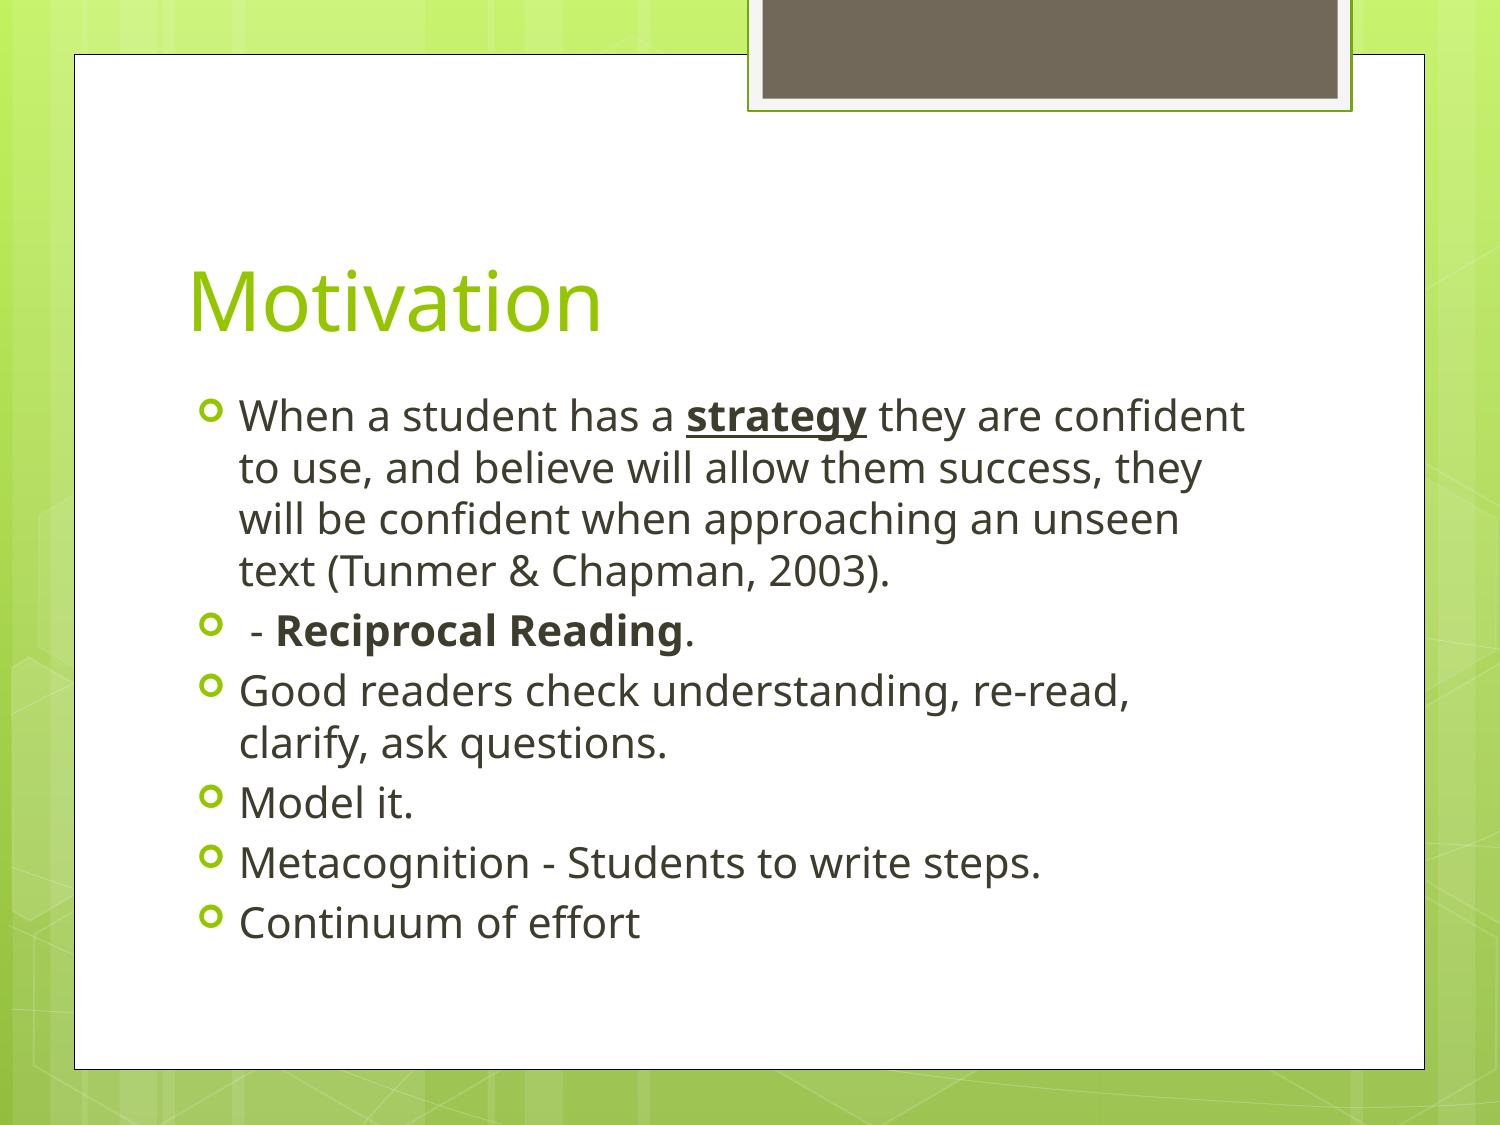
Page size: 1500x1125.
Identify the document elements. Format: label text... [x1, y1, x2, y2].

list When a student has a strategy they are confident to use, and believe will allow them success, they will be confident when approaching an unseen text (Tunmer & Chapman, 2003). - Reciprocal Reading. Good readers check understanding, re-read, clarify, ask questions. Model it. Metacognition - Students to write steps. Continuum of effort [171, 381, 1283, 957]
title Motivation [171, 168, 1324, 357]
